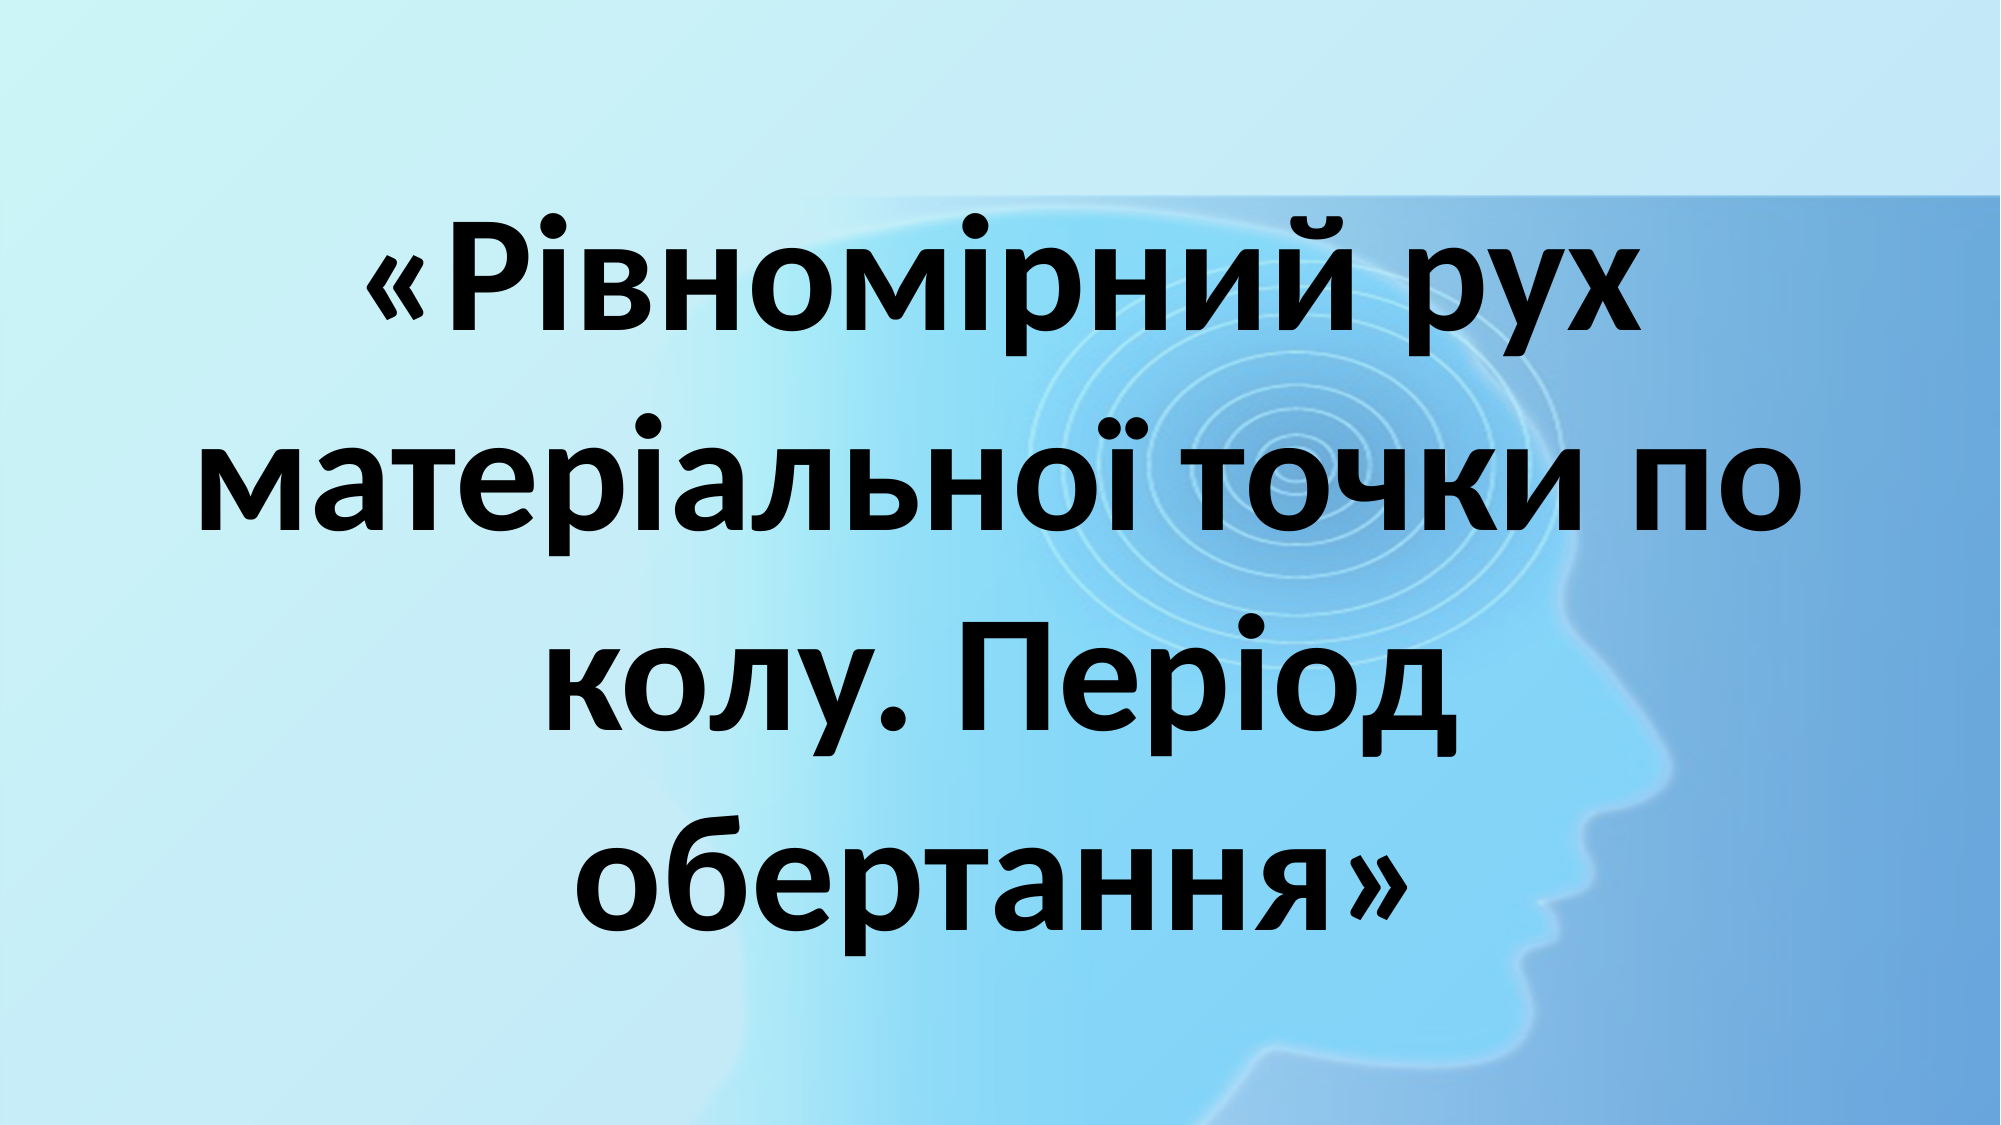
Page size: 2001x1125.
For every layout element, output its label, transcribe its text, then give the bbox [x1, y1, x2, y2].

title «Рівномірний рух матеріальної точки по колу. Період обертання» [99, 45, 1900, 1084]
picture [0, 0, 2000, 1125]
